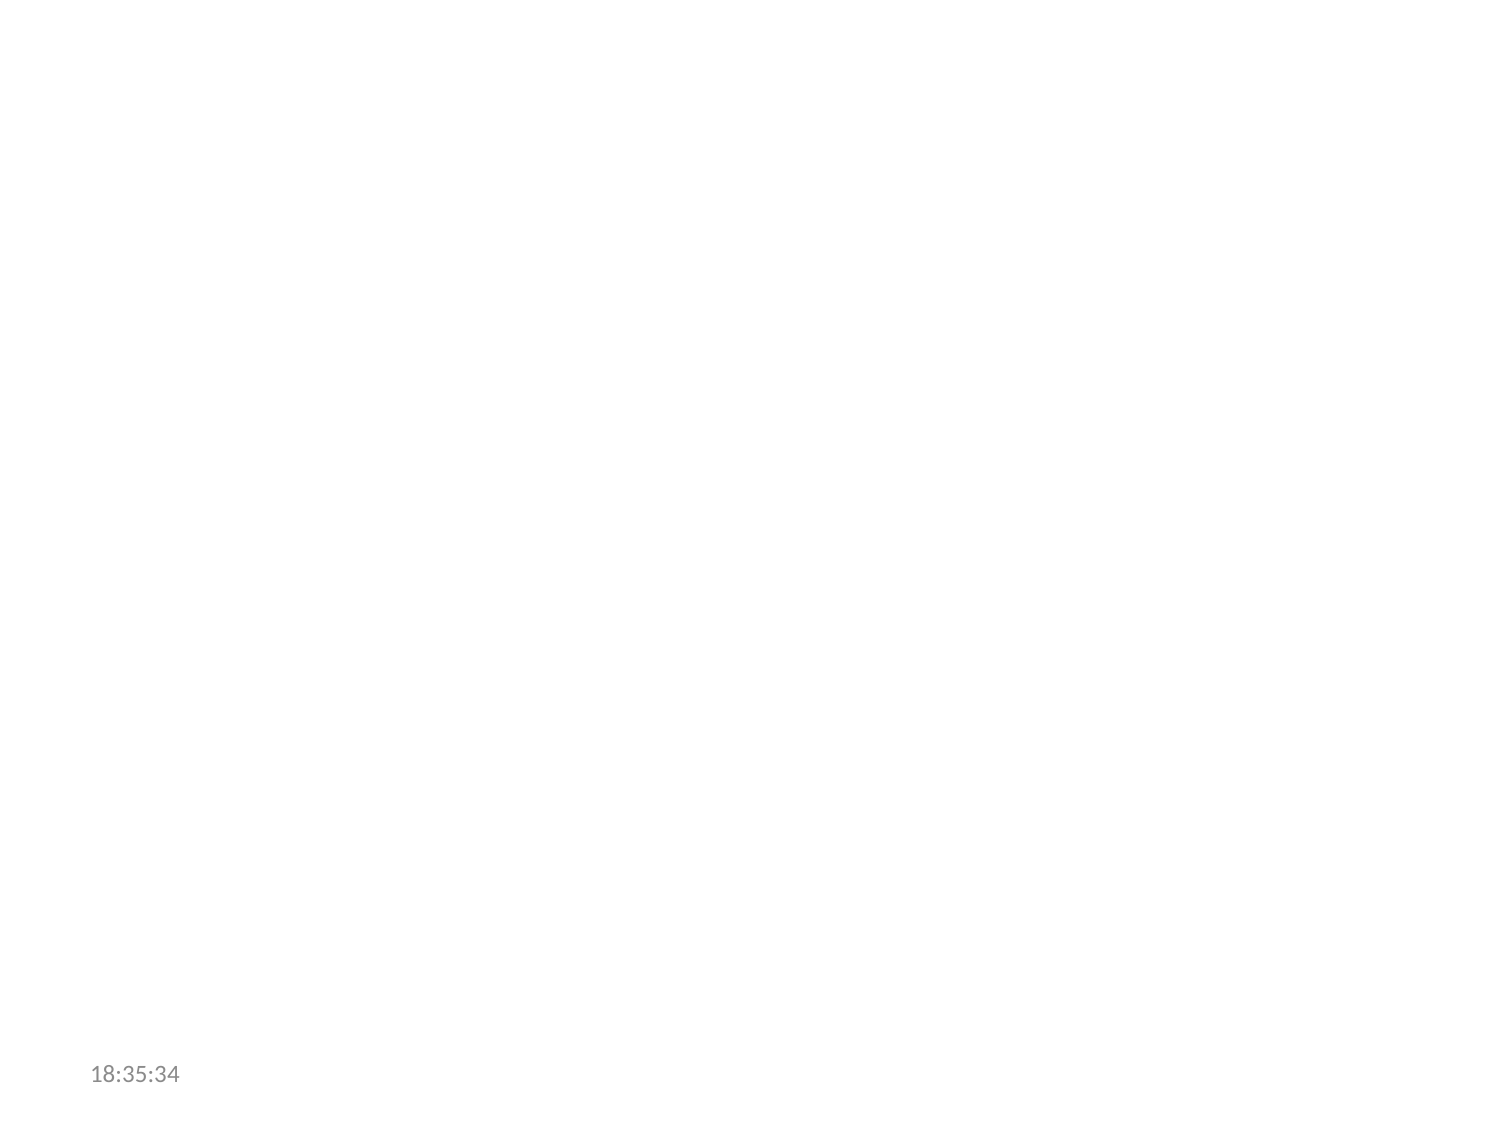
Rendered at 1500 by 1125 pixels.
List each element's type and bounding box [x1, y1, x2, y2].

slide_number [75, 1042, 425, 1103]
